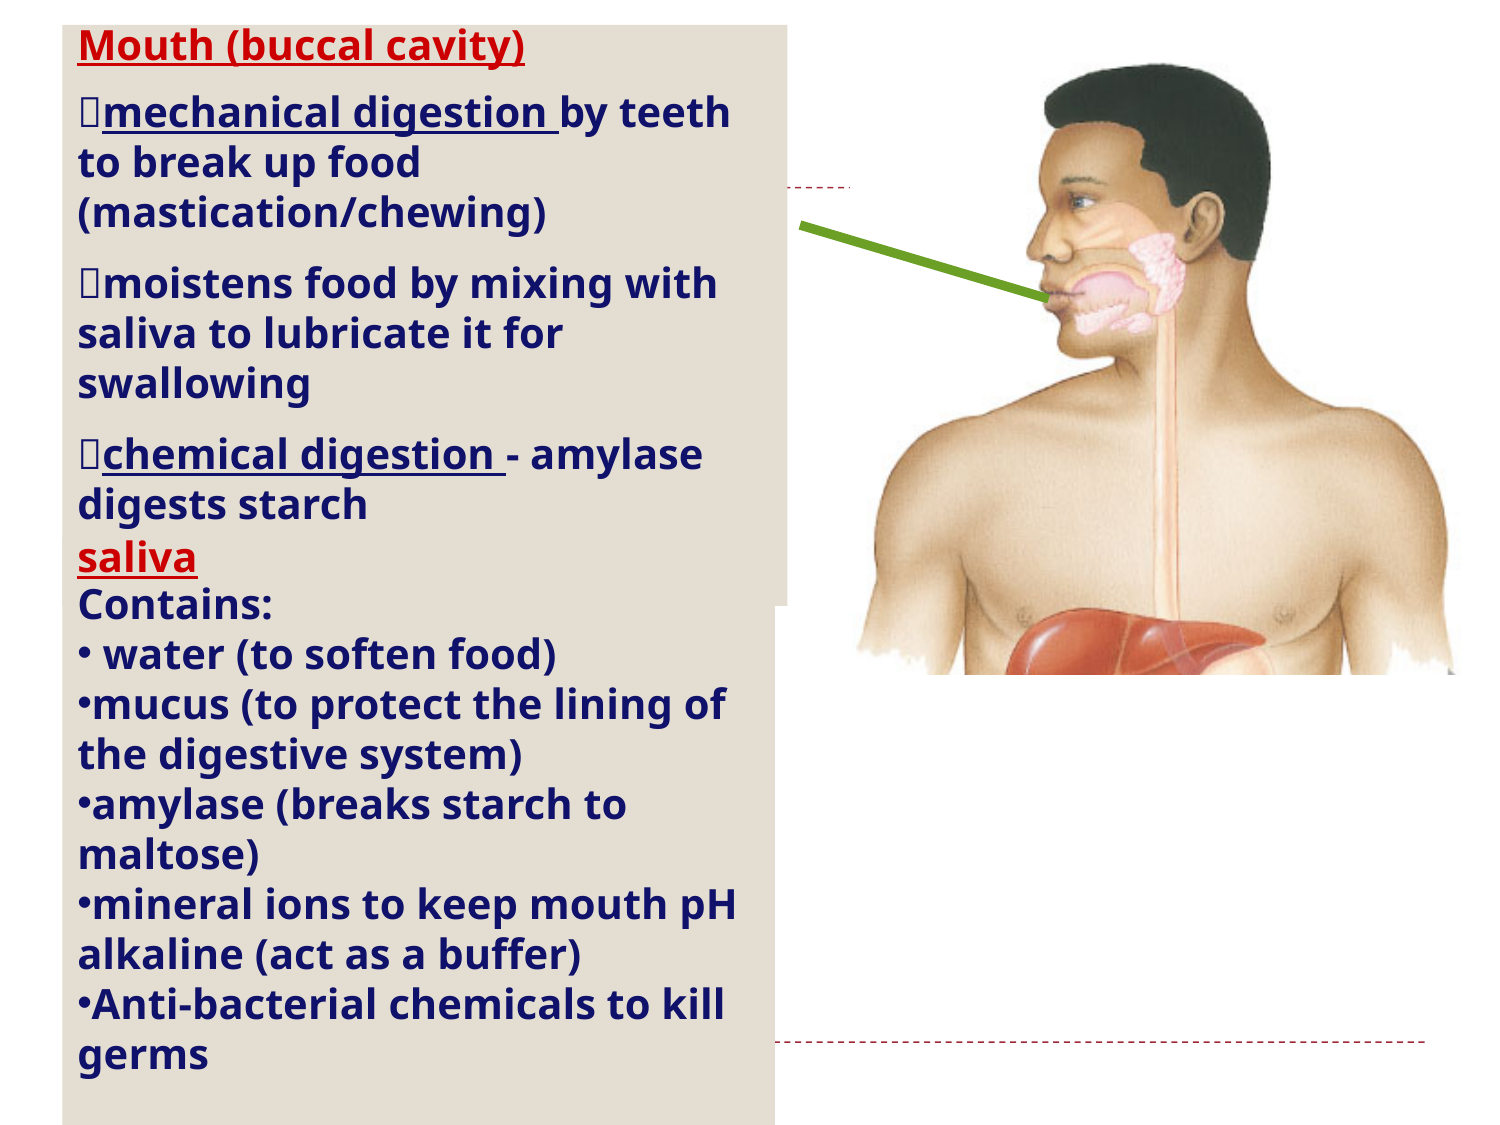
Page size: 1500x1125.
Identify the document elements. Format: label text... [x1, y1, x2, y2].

text_box saliva Contains: water (to soften food) mucus (to protect the lining of the digestive system) amylase (breaks starch to maltose) mineral ions to keep mouth pH alkaline (act as a buffer) Anti-bacterial chemicals to kill germs [62, 537, 775, 1125]
picture [849, 49, 1463, 676]
text_box Mouth (buccal cavity) mechanical digestion by teeth to break up food (mastication/chewing) moistens food by mixing with saliva to lubricate it for swallowing chemical digestion - amylase digests starch [62, 24, 788, 606]
